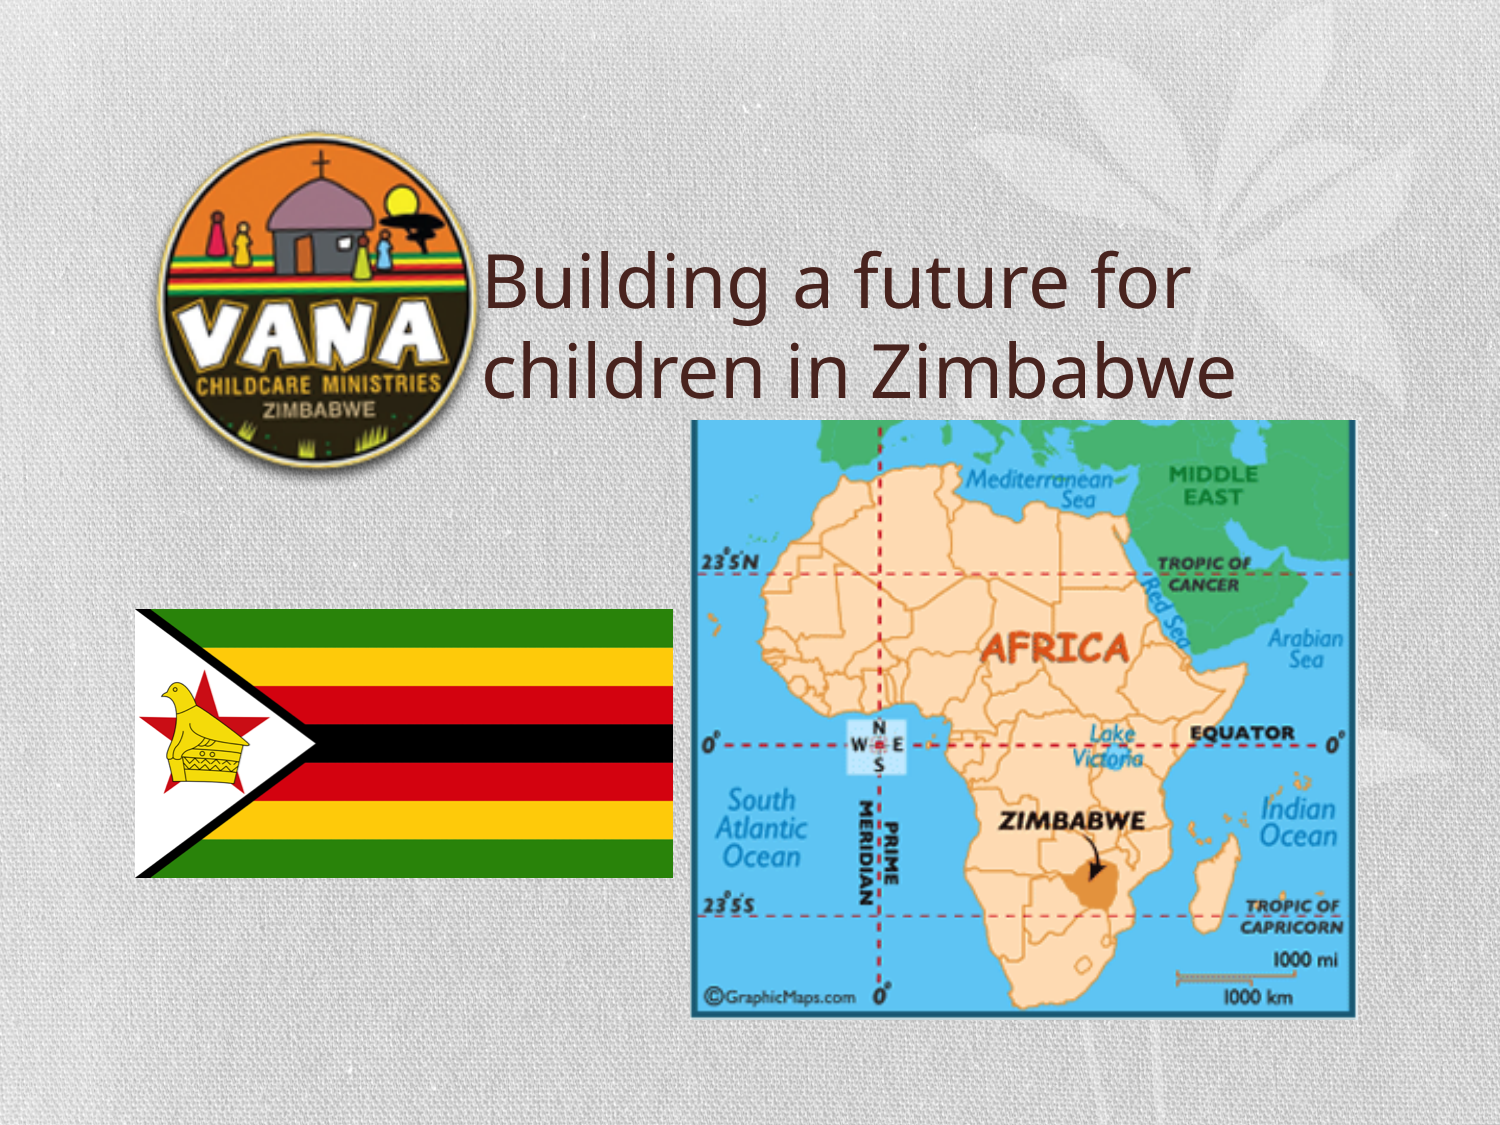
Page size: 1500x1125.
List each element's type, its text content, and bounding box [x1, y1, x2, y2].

picture [0, 0, 1500, 1125]
title Building a future for children in Zimbabwe [496, 134, 1323, 421]
